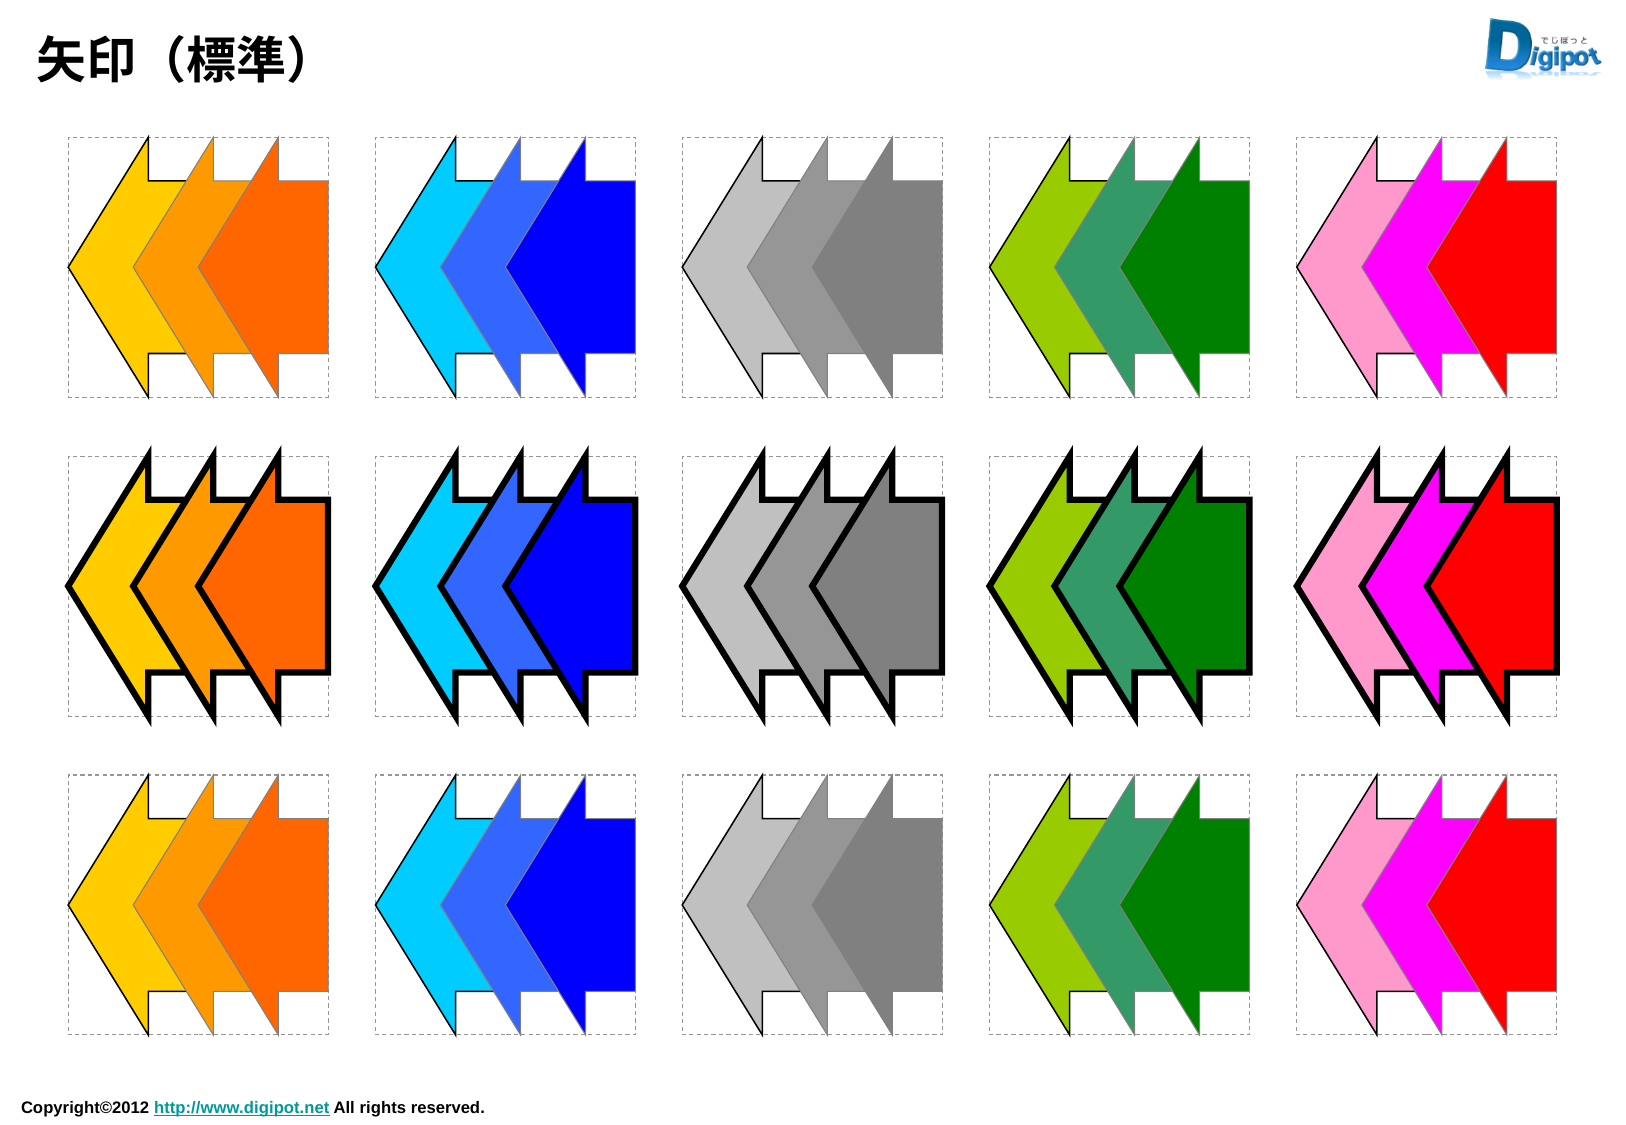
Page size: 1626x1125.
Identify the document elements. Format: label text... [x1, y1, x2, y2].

text_box [505, 456, 636, 717]
text_box [812, 456, 943, 717]
picture [1485, 18, 1602, 82]
text_box [440, 456, 558, 717]
text_box [989, 456, 1107, 717]
text_box [133, 456, 251, 717]
text_box [375, 456, 493, 717]
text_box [681, 136, 943, 398]
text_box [67, 774, 329, 1036]
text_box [681, 774, 943, 1036]
title 矢印（標準） [21, 19, 881, 98]
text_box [375, 774, 636, 1036]
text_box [67, 136, 329, 398]
text_box [1119, 456, 1250, 717]
text_box [682, 456, 800, 717]
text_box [375, 136, 636, 398]
text_box [1426, 456, 1557, 717]
text_box [747, 456, 865, 717]
text_box [198, 456, 329, 717]
text_box [68, 456, 186, 717]
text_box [1296, 136, 1557, 398]
text_box [1054, 456, 1172, 717]
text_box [989, 136, 1250, 398]
text_box [1296, 456, 1414, 717]
text_box [1361, 456, 1479, 717]
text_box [989, 774, 1250, 1036]
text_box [1296, 774, 1557, 1036]
